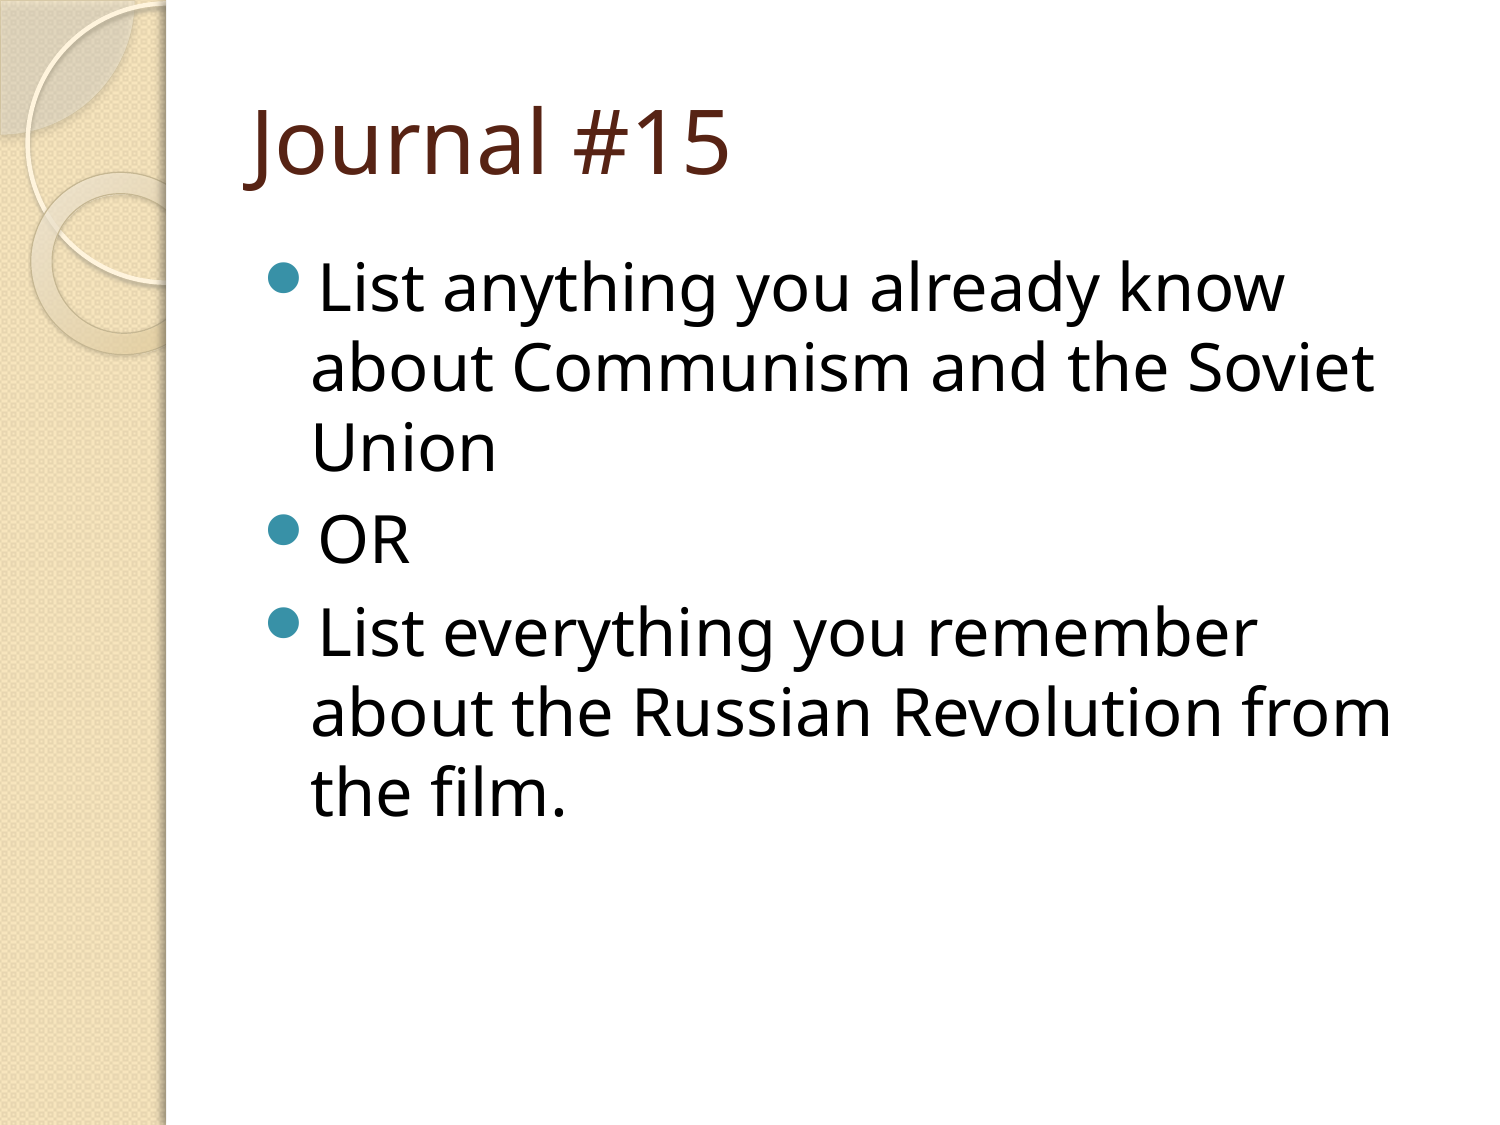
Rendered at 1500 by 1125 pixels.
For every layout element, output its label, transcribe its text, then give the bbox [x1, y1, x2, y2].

list List anything you already know about Communism and the Soviet Union OR List everything you remember about the Russian Revolution from the film. [235, 237, 1466, 1025]
title Journal #15 [235, 45, 1466, 233]
